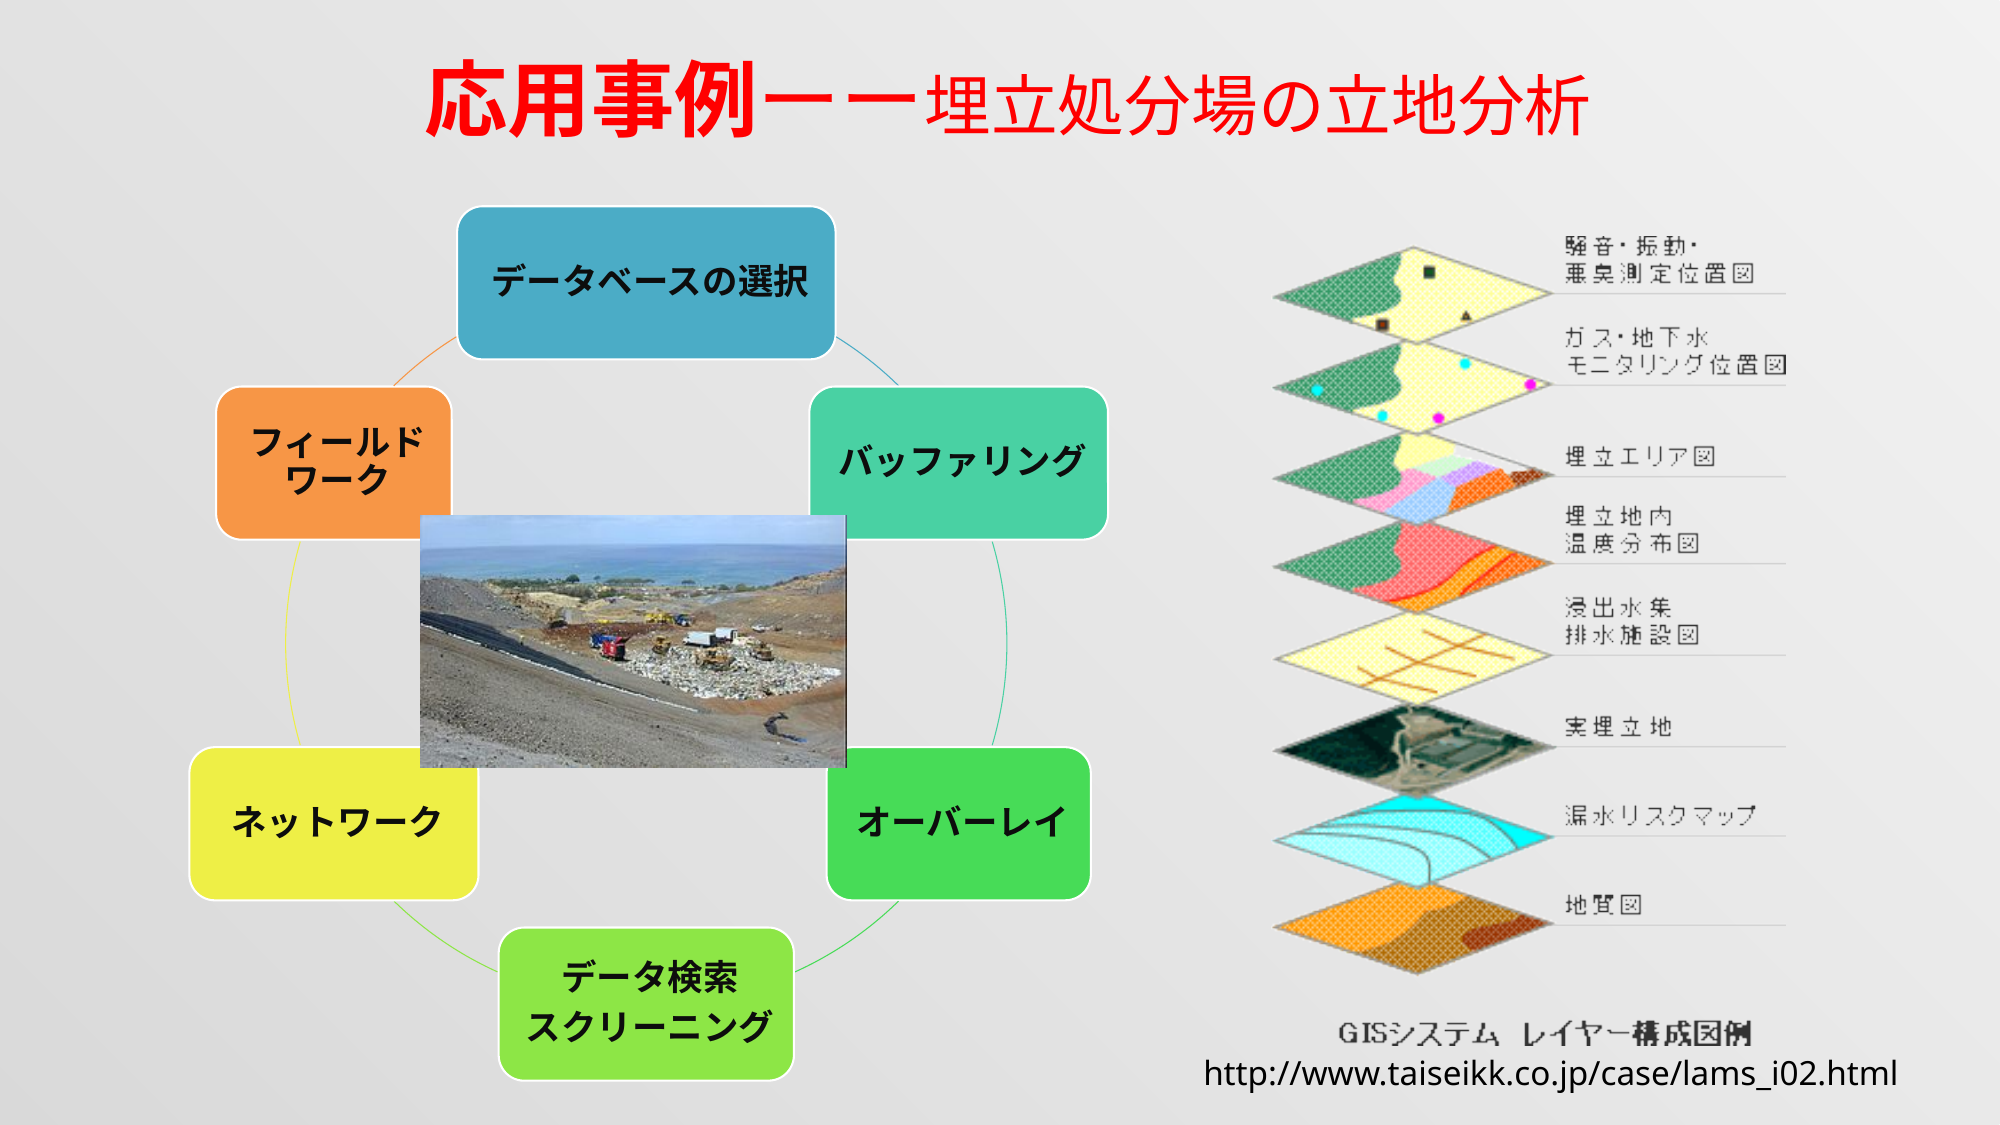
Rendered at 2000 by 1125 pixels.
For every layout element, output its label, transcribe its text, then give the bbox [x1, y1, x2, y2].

picture [420, 515, 847, 768]
text_box http://www.taiseikk.co.jp/case/lams_i02.html [1188, 1049, 2000, 1101]
picture [1271, 236, 1786, 1046]
title 応用事例ーー埋立処分場の立地分析 [208, 30, 1809, 157]
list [64, 205, 1233, 1081]
